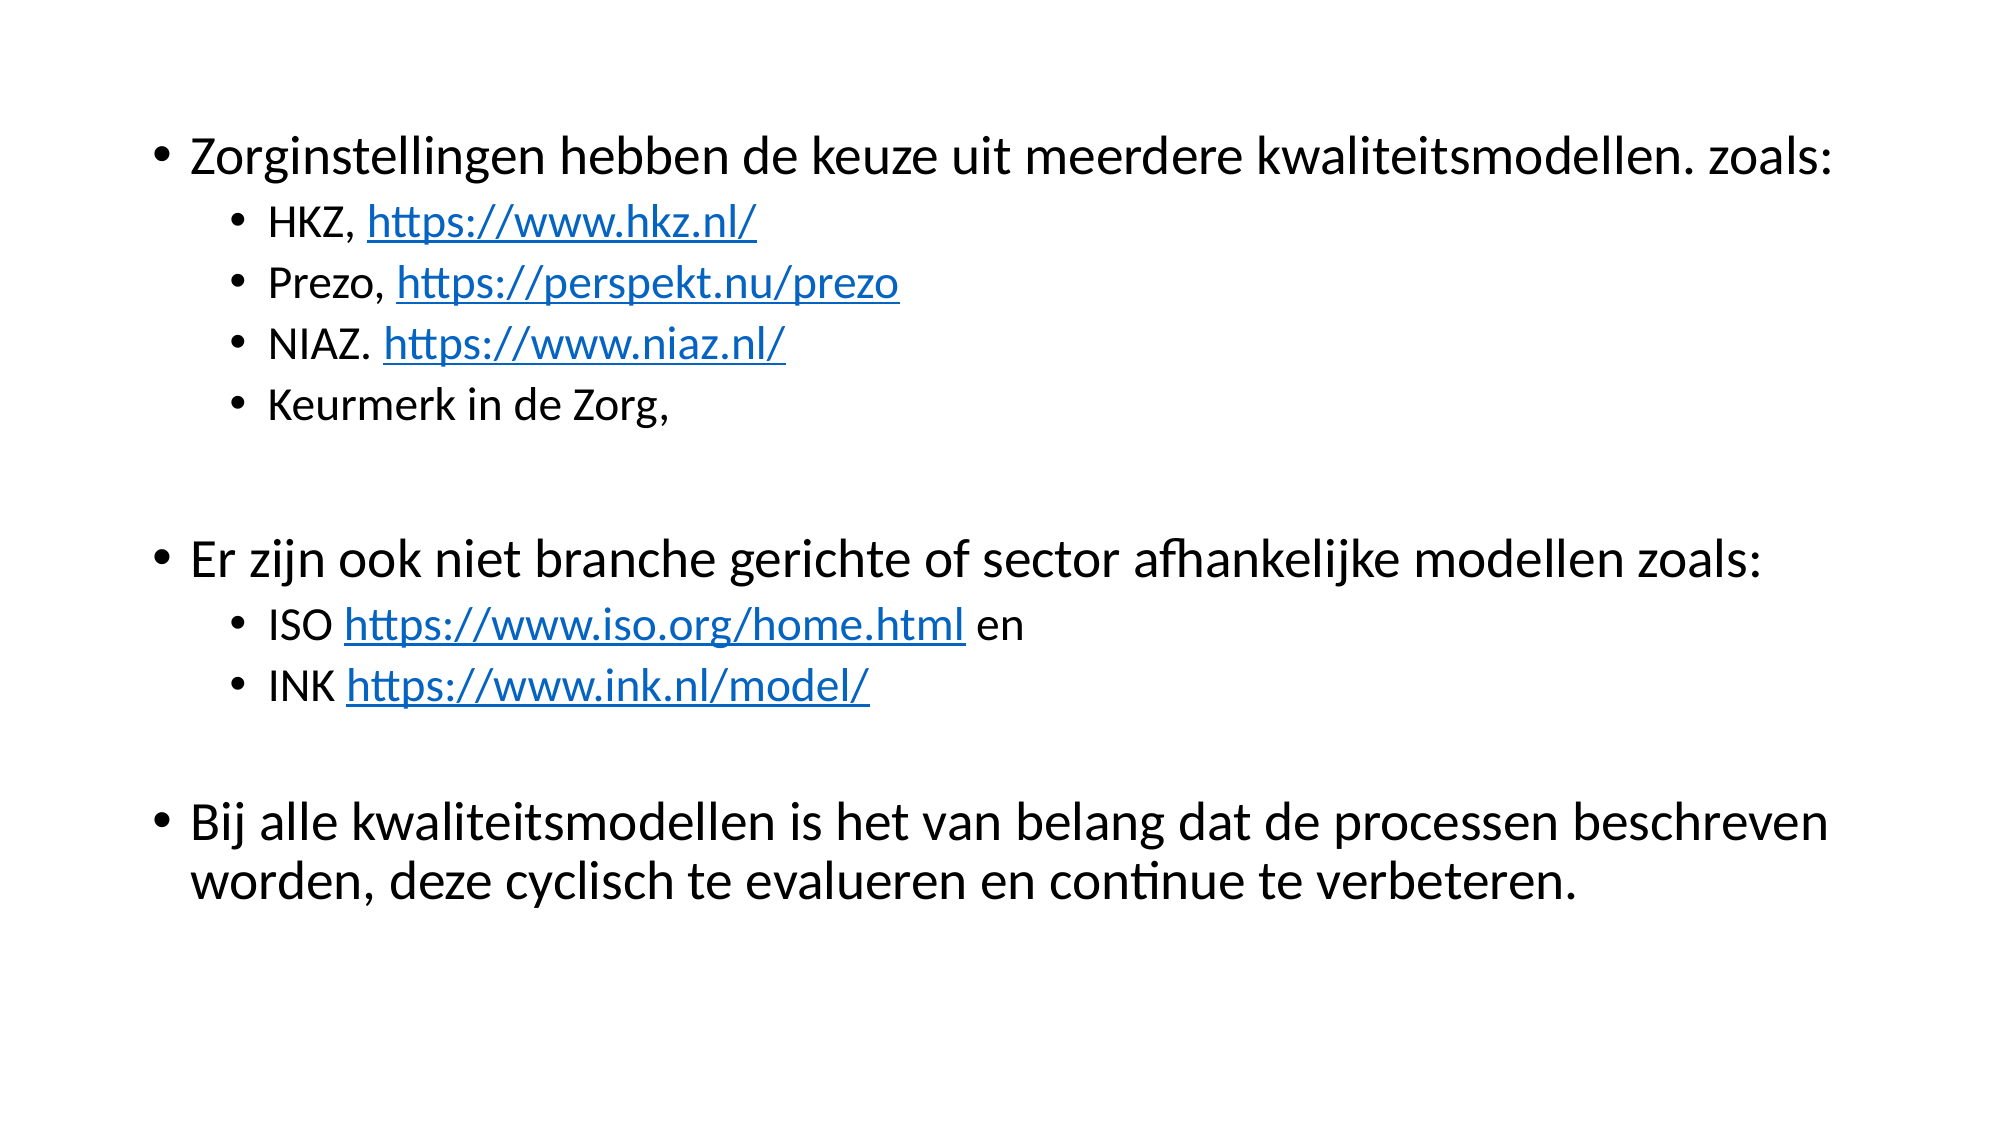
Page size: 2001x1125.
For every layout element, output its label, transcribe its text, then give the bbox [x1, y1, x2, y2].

list Zorginstellingen hebben de keuze uit meerdere kwaliteitsmodellen. zoals: HKZ, https://www.hkz.nl/ Prezo, https://perspekt.nu/prezo NIAZ. https://www.niaz.nl/ Keurmerk in de Zorg, Er zijn ook niet branche gerichte of sector afhankelijke modellen zoals: ISO https://www.iso.org/home.html en INK https://www.ink.nl/model/ Bij alle kwaliteitsmodellen is het van belang dat de processen beschreven worden, deze cyclisch te evalueren en continue te verbeteren. [137, 119, 1863, 1014]
